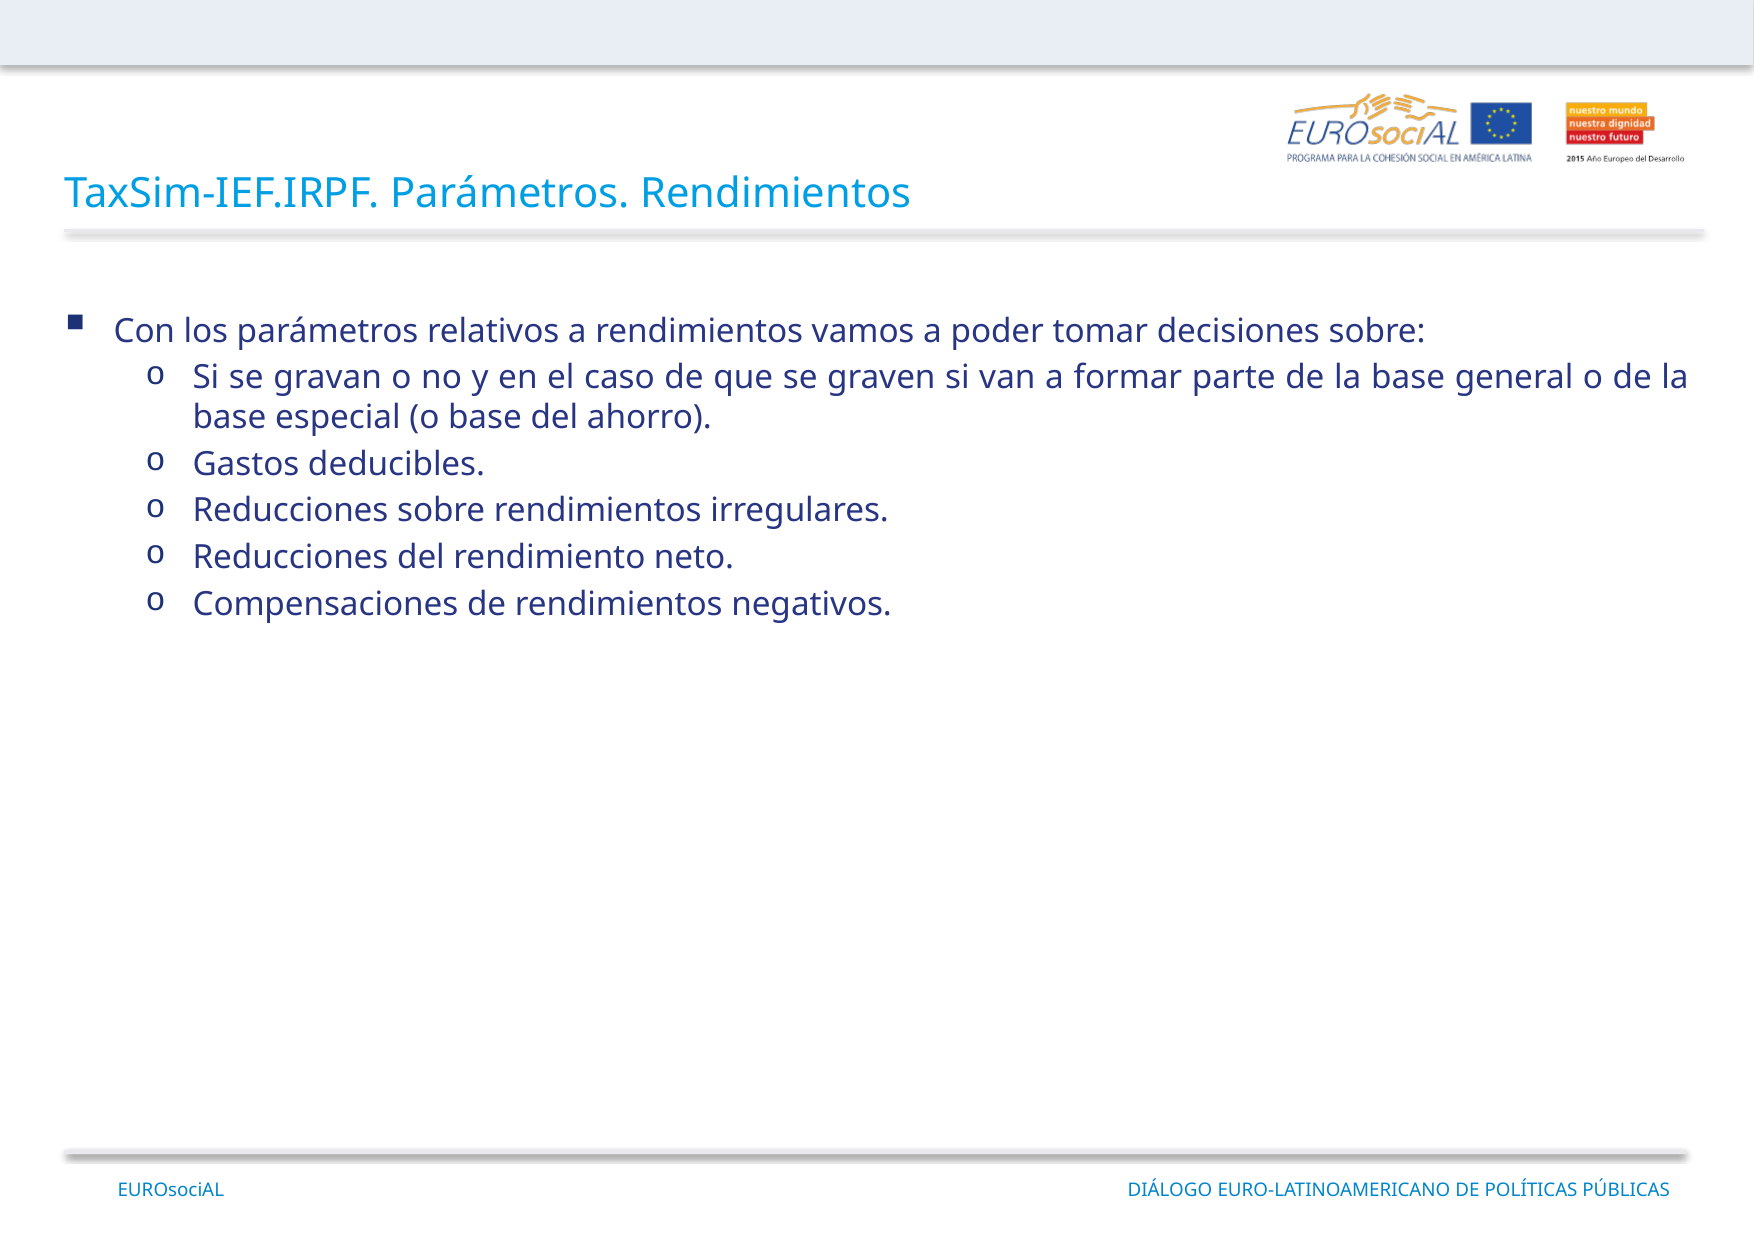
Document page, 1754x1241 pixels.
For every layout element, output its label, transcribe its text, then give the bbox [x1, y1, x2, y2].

text_box TaxSim-IEF.IRPF. Parámetros. Rendimientos [49, 158, 1628, 233]
text_box Con los parámetros relativos a rendimientos vamos a poder tomar decisiones sobre: Si se gravan o no y en el caso de que se graven si van a formar parte de la base general o de la base especial (o base del ahorro). Gastos deducibles. Reducciones sobre rendimientos irregulares. Reducciones del rendimiento neto. Compensaciones de rendimientos negativos. [64, 289, 1692, 1140]
picture [1278, 88, 1692, 173]
